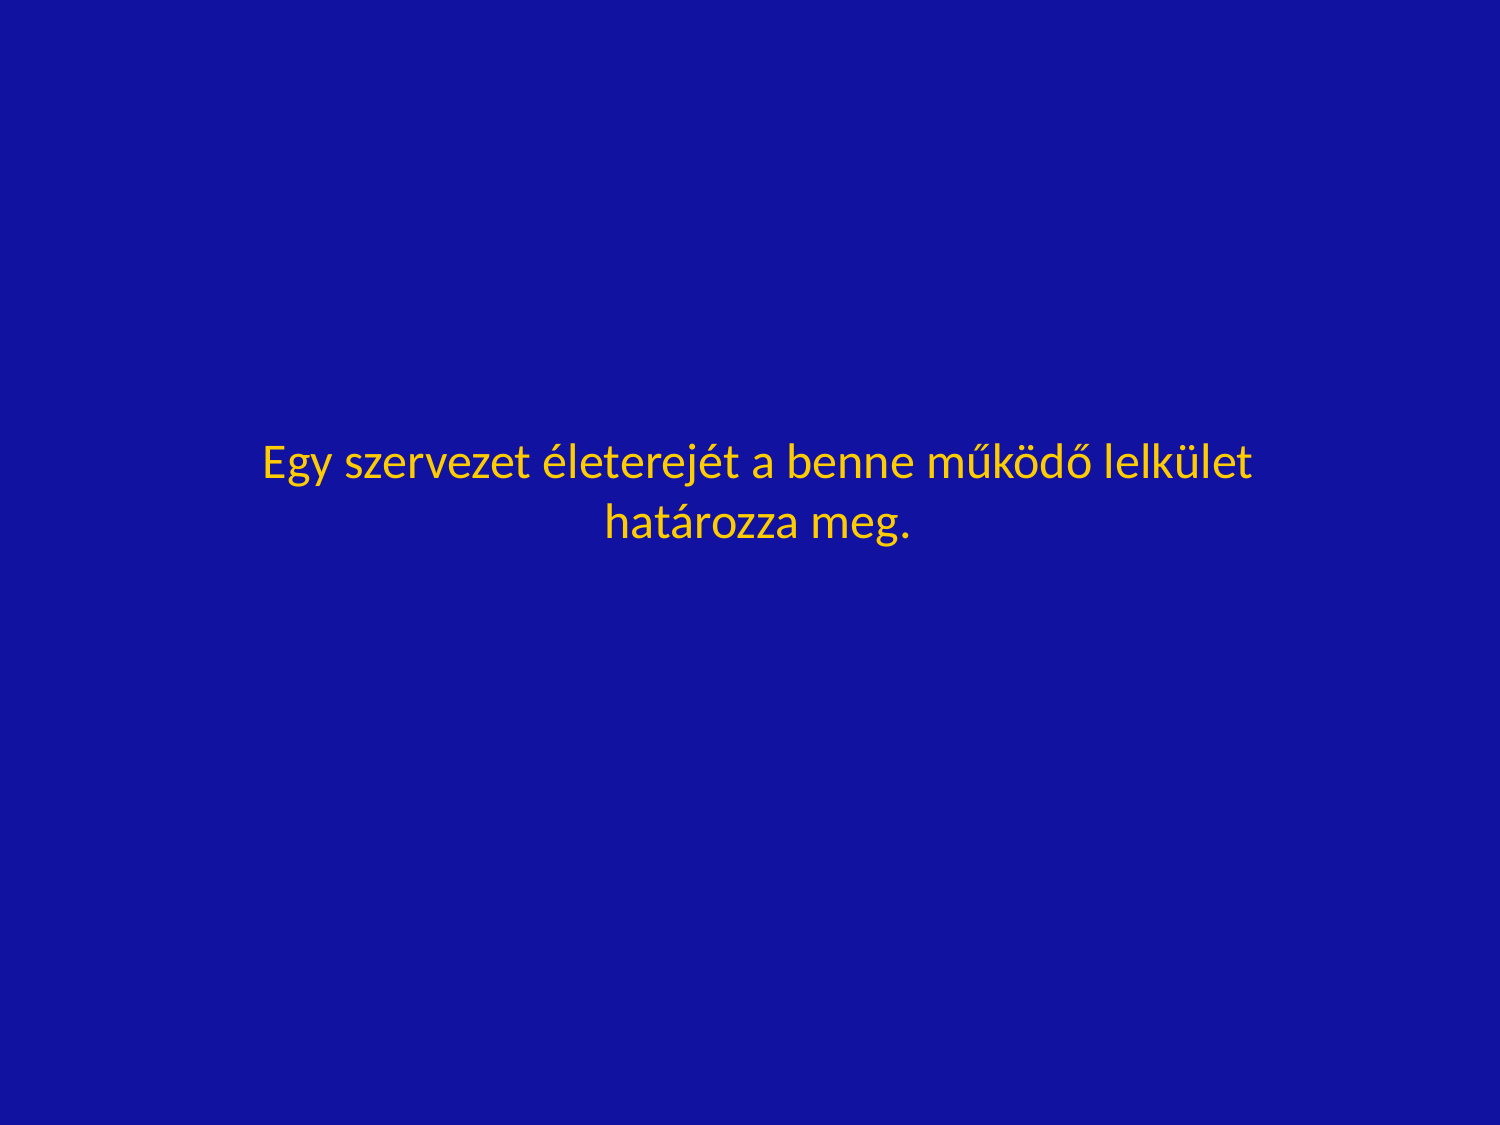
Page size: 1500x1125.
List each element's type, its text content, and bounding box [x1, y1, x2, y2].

text_box Egy szervezet életerejét a benne működő lelkület határozza meg. [219, 421, 1298, 556]
